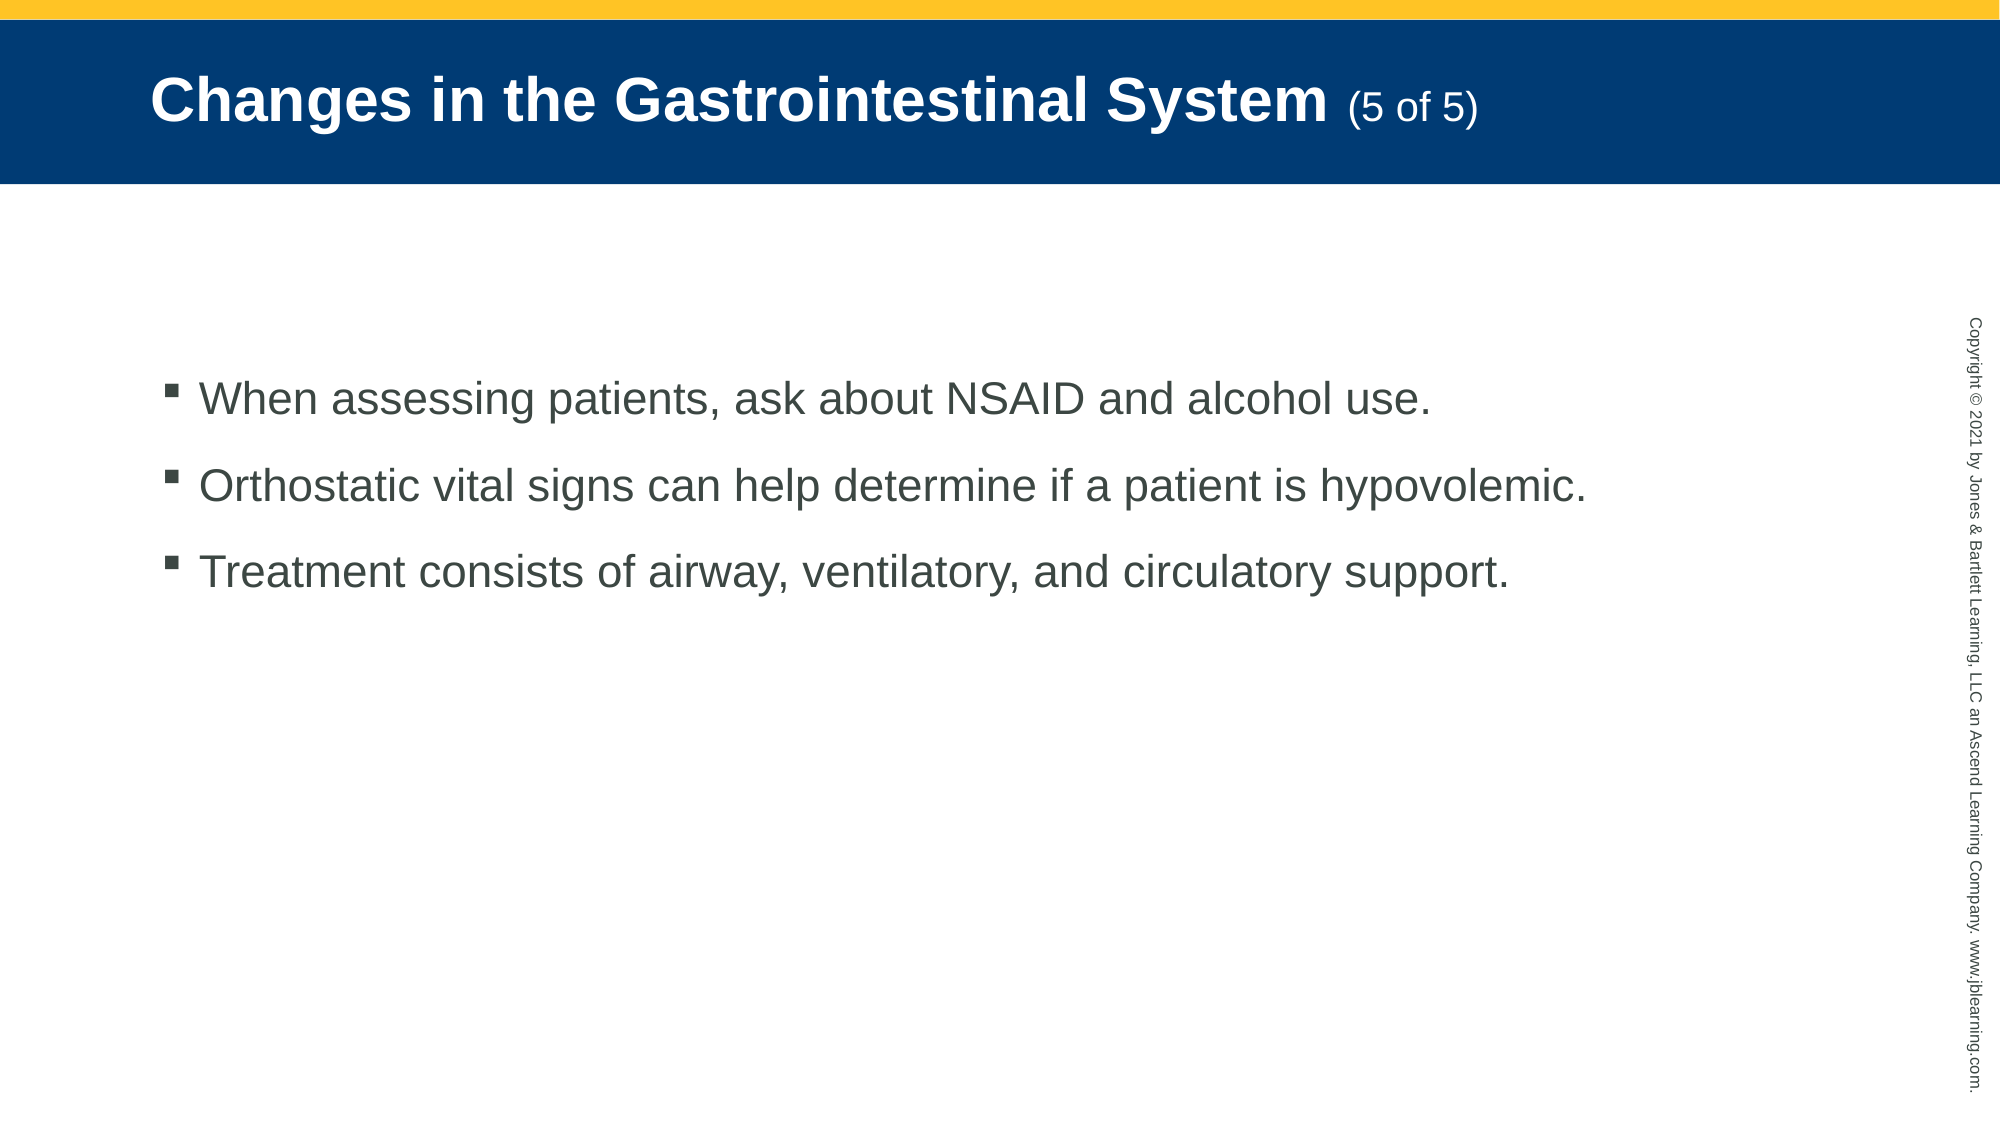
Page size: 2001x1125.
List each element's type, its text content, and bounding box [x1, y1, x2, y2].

list When assessing patients, ask about NSAID and alcohol use. Orthostatic vital signs can help determine if a patient is hypovolemic. Treatment consists of airway, ventilatory, and circulatory support. [146, 361, 1859, 1016]
title Changes in the Gastrointestinal System (5 of 5) [0, 19, 2000, 185]
